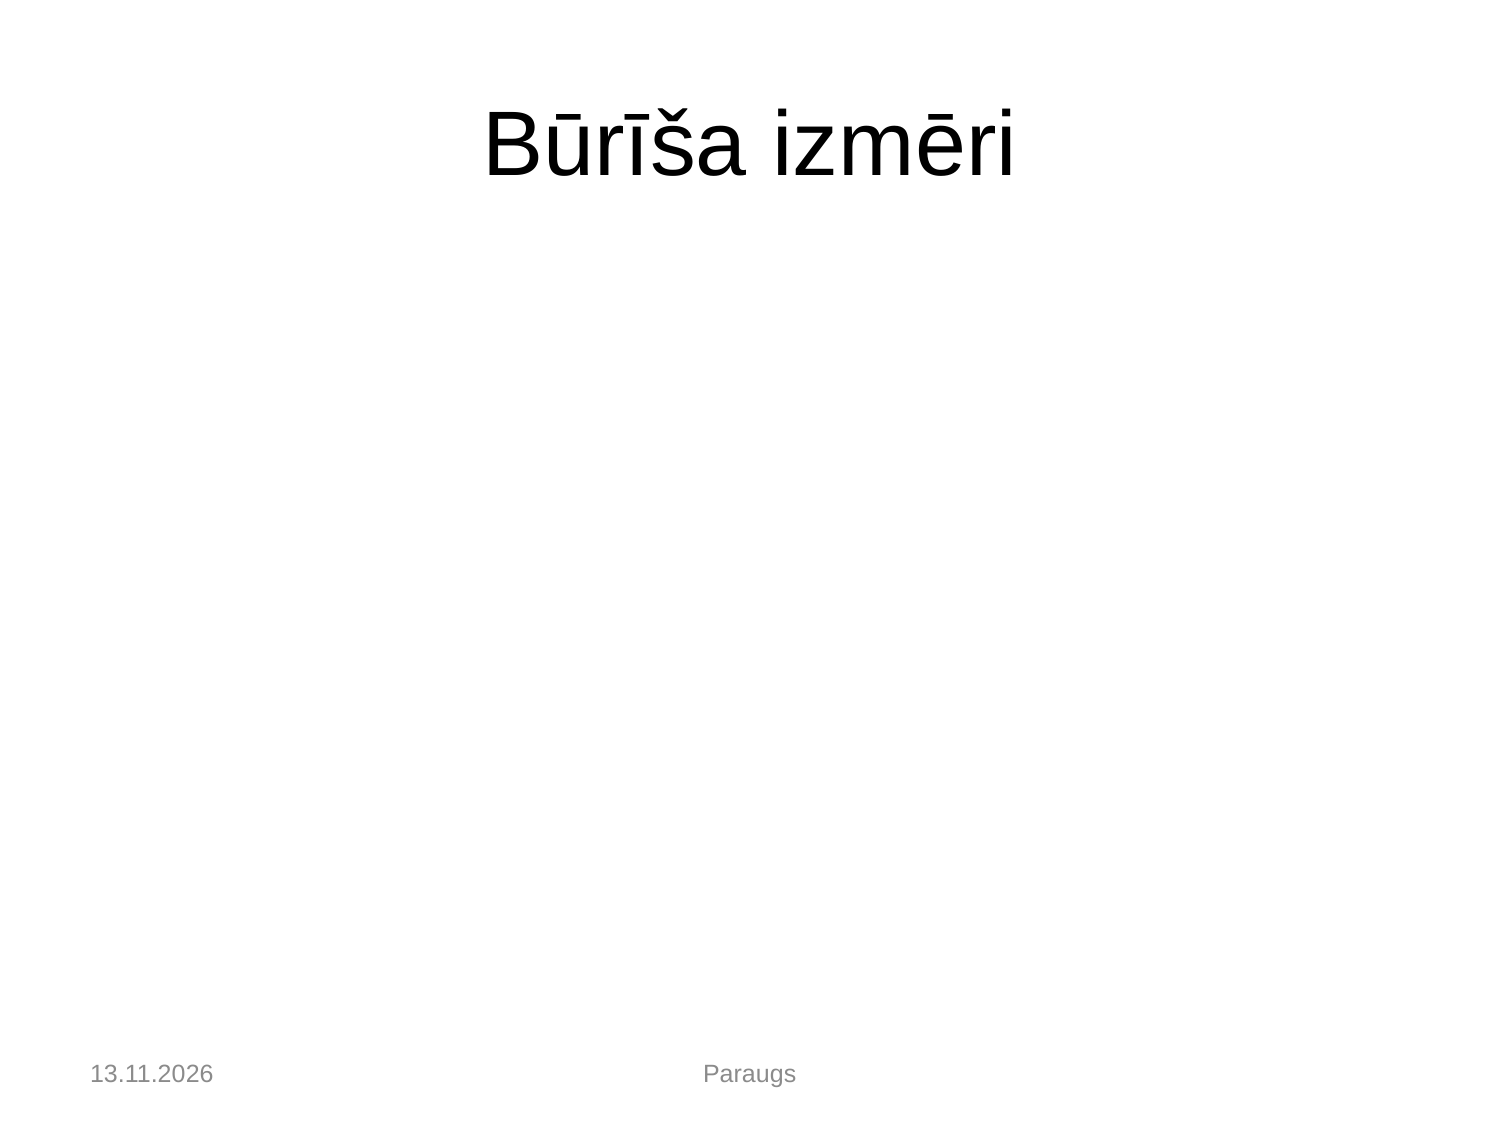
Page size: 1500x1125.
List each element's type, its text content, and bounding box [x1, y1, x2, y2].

footer Paraugs [512, 1042, 988, 1103]
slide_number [75, 1042, 425, 1103]
title Būrīša izmēri [74, 44, 1426, 233]
